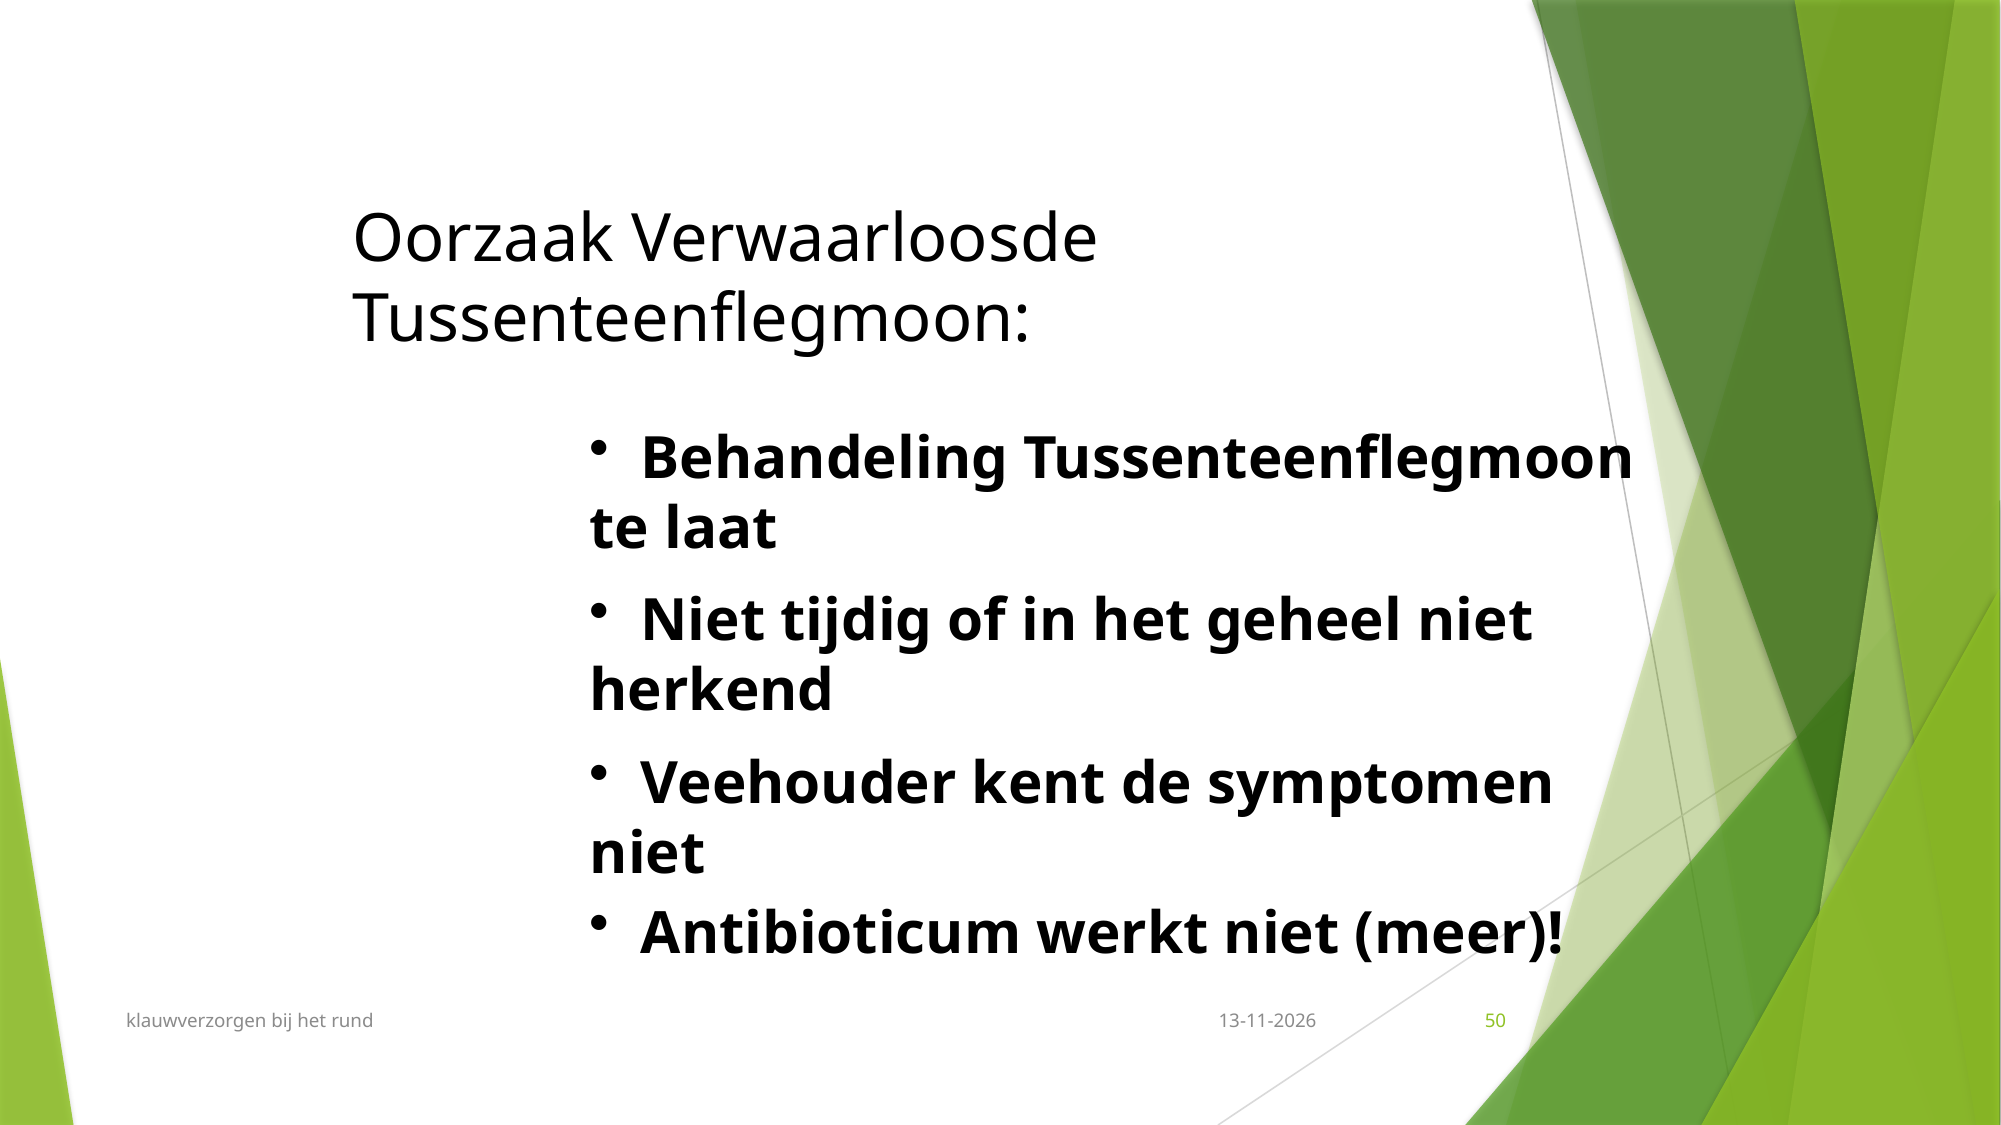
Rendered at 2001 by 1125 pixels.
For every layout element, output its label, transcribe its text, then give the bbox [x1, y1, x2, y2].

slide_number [1181, 991, 1332, 1051]
text_box Veehouder kent de symptomen niet [574, 737, 1688, 887]
footer klauwverzorgen bij het rund [111, 991, 1145, 1051]
text_box Antibioticum werkt niet (meer)! [574, 887, 1713, 973]
slide_number 50 [1409, 991, 1522, 1051]
text_box Niet tijdig of in het geheel niet herkend [575, 574, 1725, 730]
text_box Oorzaak Verwaarloosde Tussenteenflegmoon: [337, 187, 1750, 363]
text_box Behandeling Tussenteenflegmoon te laat [575, 412, 1675, 568]
